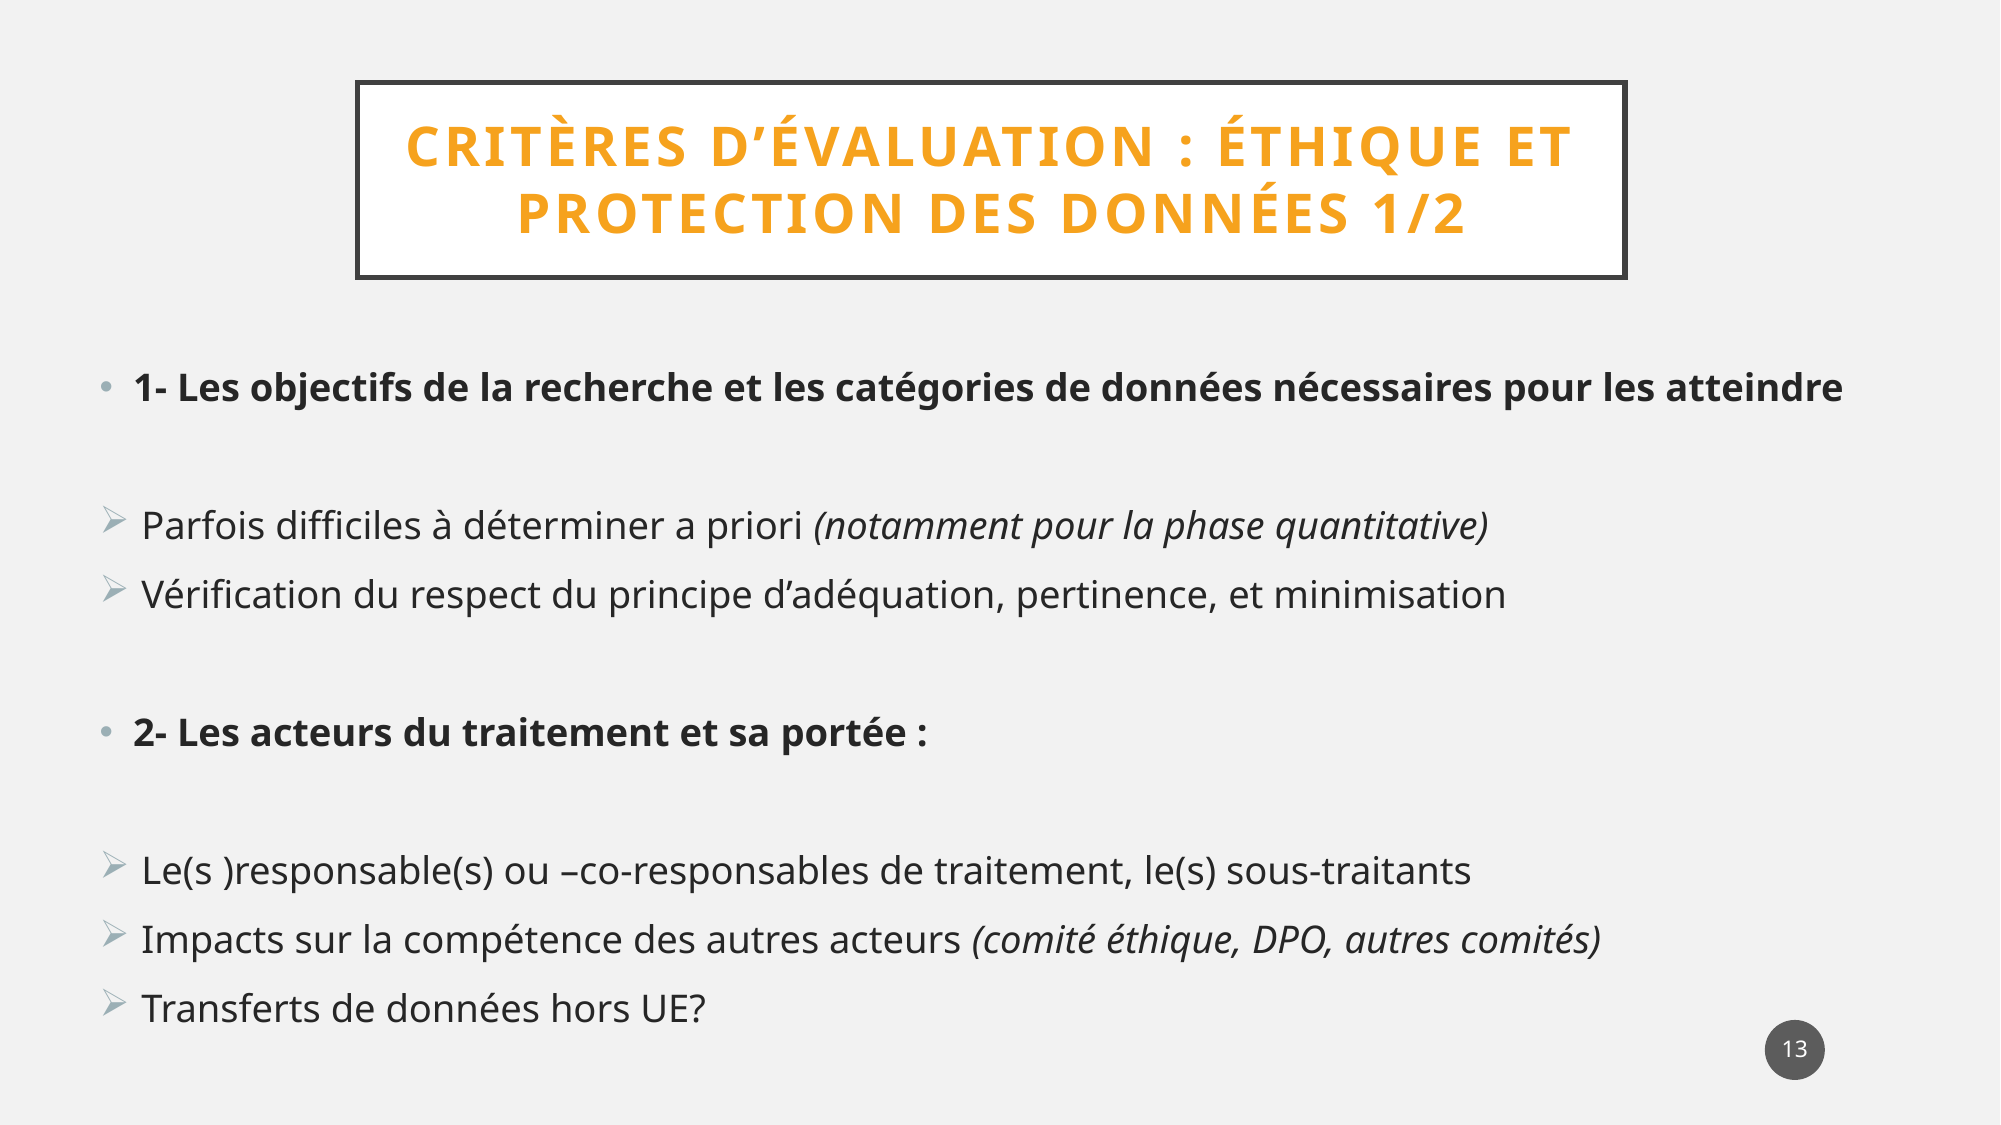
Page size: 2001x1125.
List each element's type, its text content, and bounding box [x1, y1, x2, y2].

list 1- Les objectifs de la recherche et les catégories de données nécessaires pour les atteindre Parfois difficiles à déterminer a priori (notamment pour la phase quantitative) Vérification du respect du principe d’adéquation, pertinence, et minimisation 2- Les acteurs du traitement et sa portée : Le(s )responsable(s) ou –co-responsables de traitement, le(s) sous-traitants Impacts sur la compétence des autres acteurs (comité éthique, DPO, autres comités) Transferts de données hors UE? [84, 353, 1898, 1043]
title CRITÈRES D’ÉVALUATION : ÉTHIQUE ET PROTECTION DES DONNÉES 1/2 [355, 80, 1628, 280]
slide_number 13 [1764, 1019, 1825, 1080]
